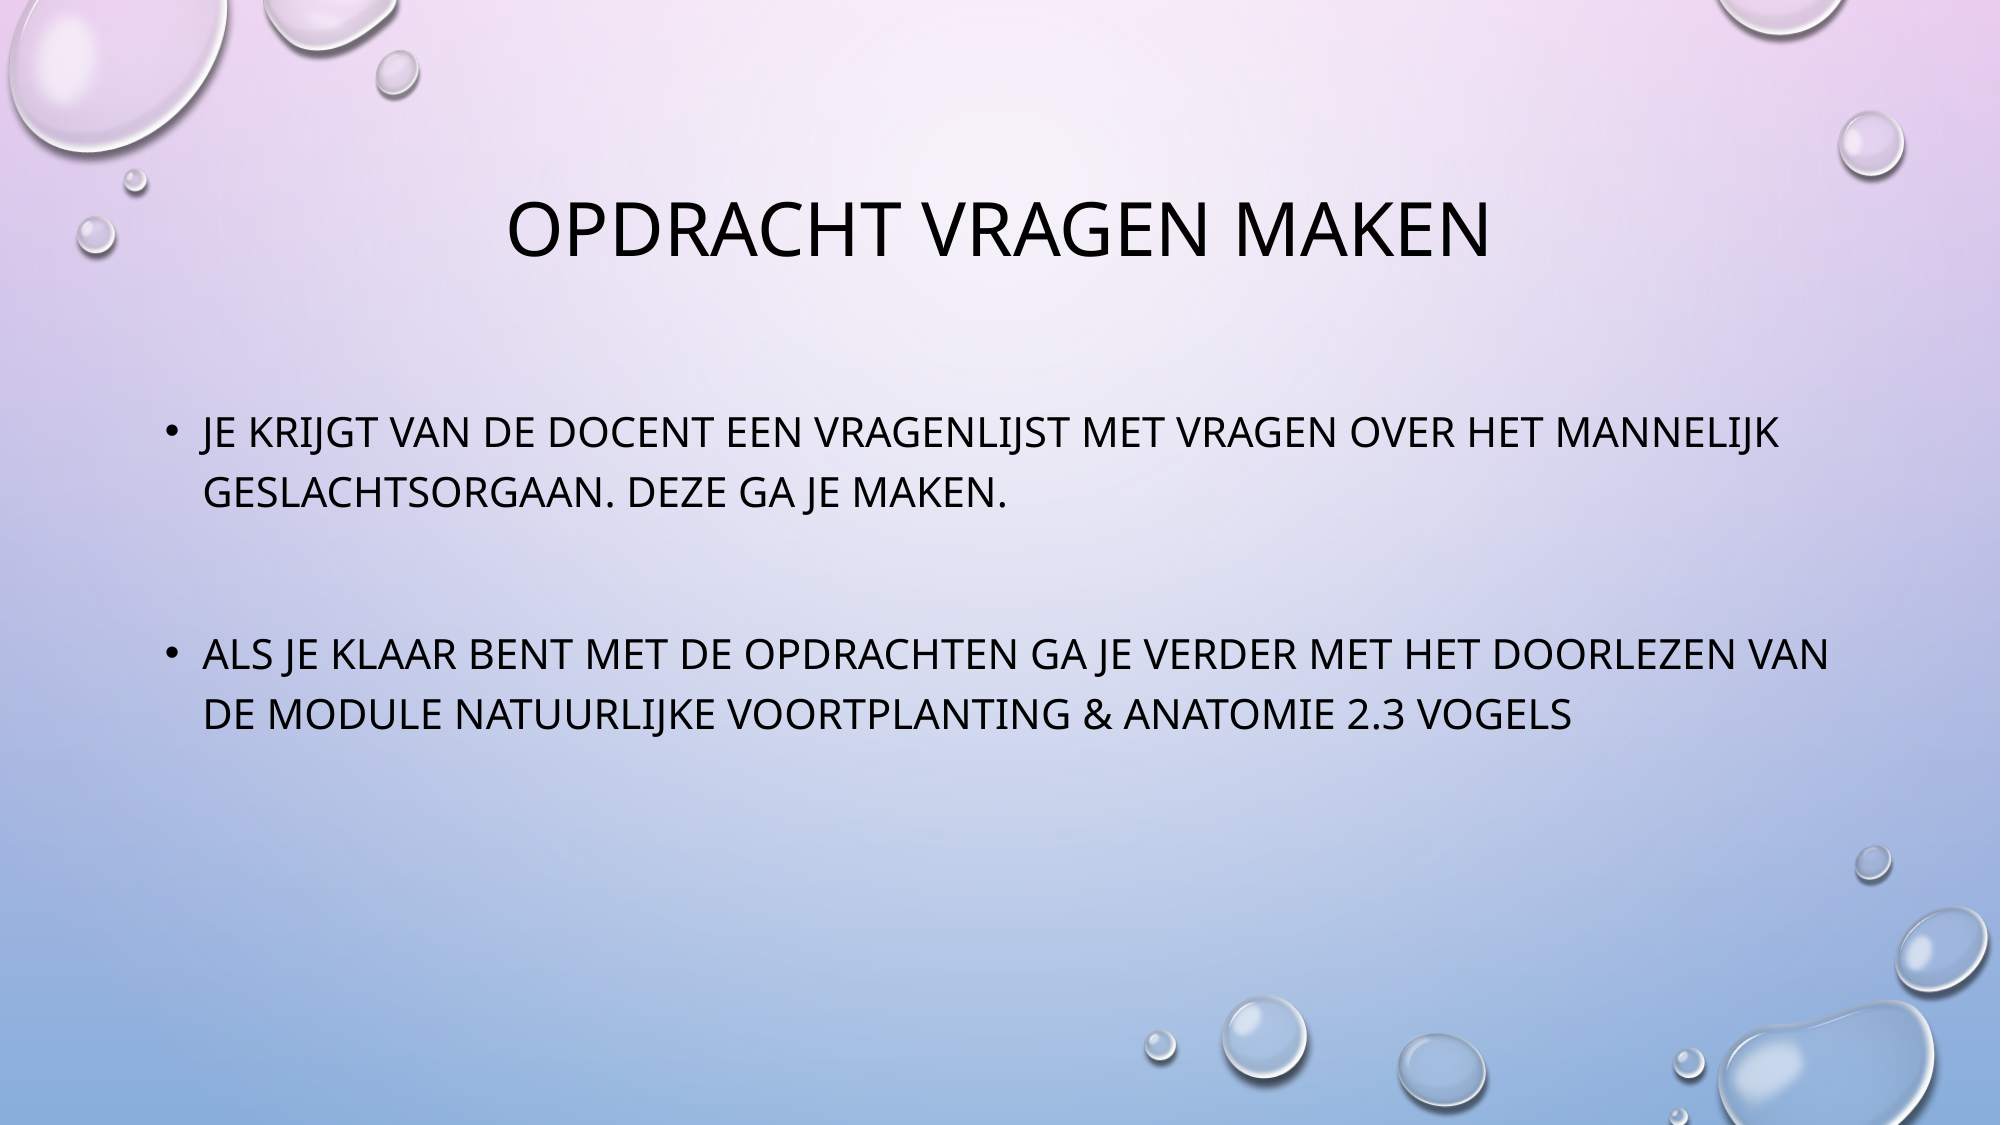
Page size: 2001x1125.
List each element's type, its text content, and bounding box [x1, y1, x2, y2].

title Opdracht vragen maken [149, 101, 1851, 364]
list Je krijgt van de docent een vragenlijst met vragen over het mannelijk geslachtsorgaan. Deze ga je maken. Als je klaar bent met de opdrachten ga je verder met het doorlezen van de module natuurlijke voortplanting & anatomie 2.3 Vogels [149, 388, 1850, 950]
picture [0, 0, 2000, 1125]
